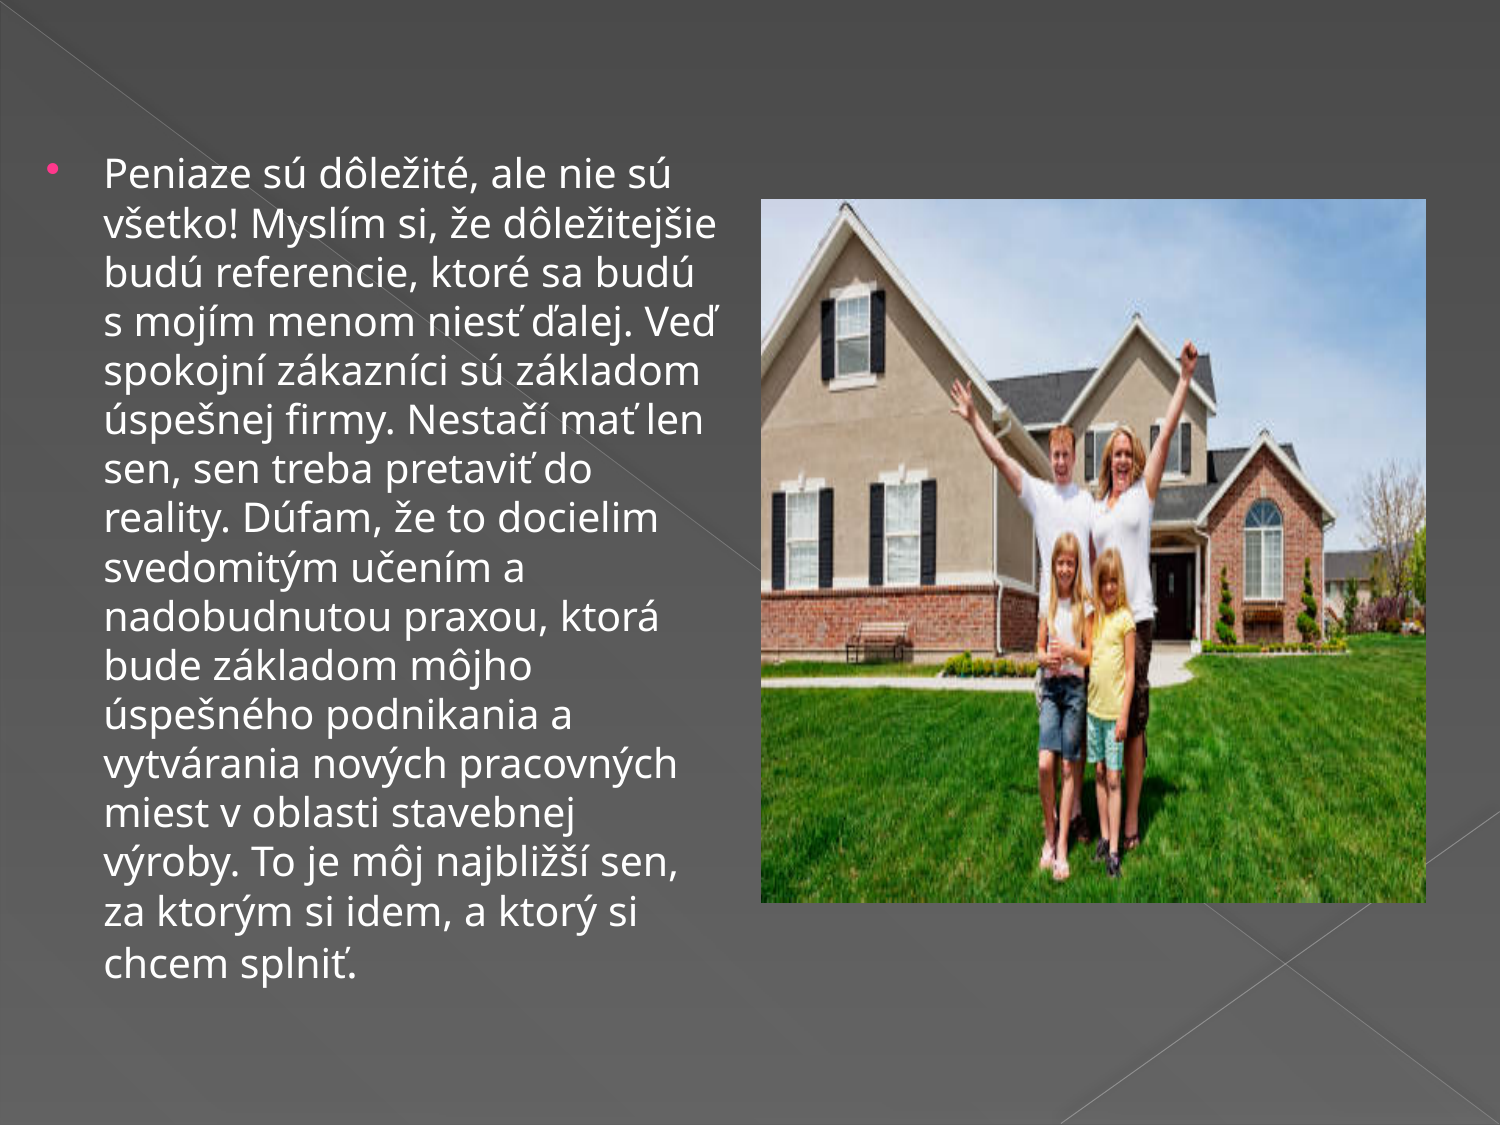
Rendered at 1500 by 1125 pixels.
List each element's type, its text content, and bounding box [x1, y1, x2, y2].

picture [761, 198, 1426, 903]
list Peniaze sú dôležité, ale nie sú všetko! Myslím si, že dôležitejšie budú referencie, ktoré sa budú s mojím menom niesť ďalej. Veď spokojní zákazníci sú základom úspešnej firmy. Nestačí mať len sen, sen treba pretaviť do reality. Dúfam, že to docielim svedomitým učením a nadobudnutou praxou, ktorá bude základom môjho úspešného podnikania a vytvárania nových pracovných miest v oblasti stavebnej výroby. To je môj najbližší sen, za ktorým si idem, a ktorý si chcem splniť. [23, 140, 738, 1025]
